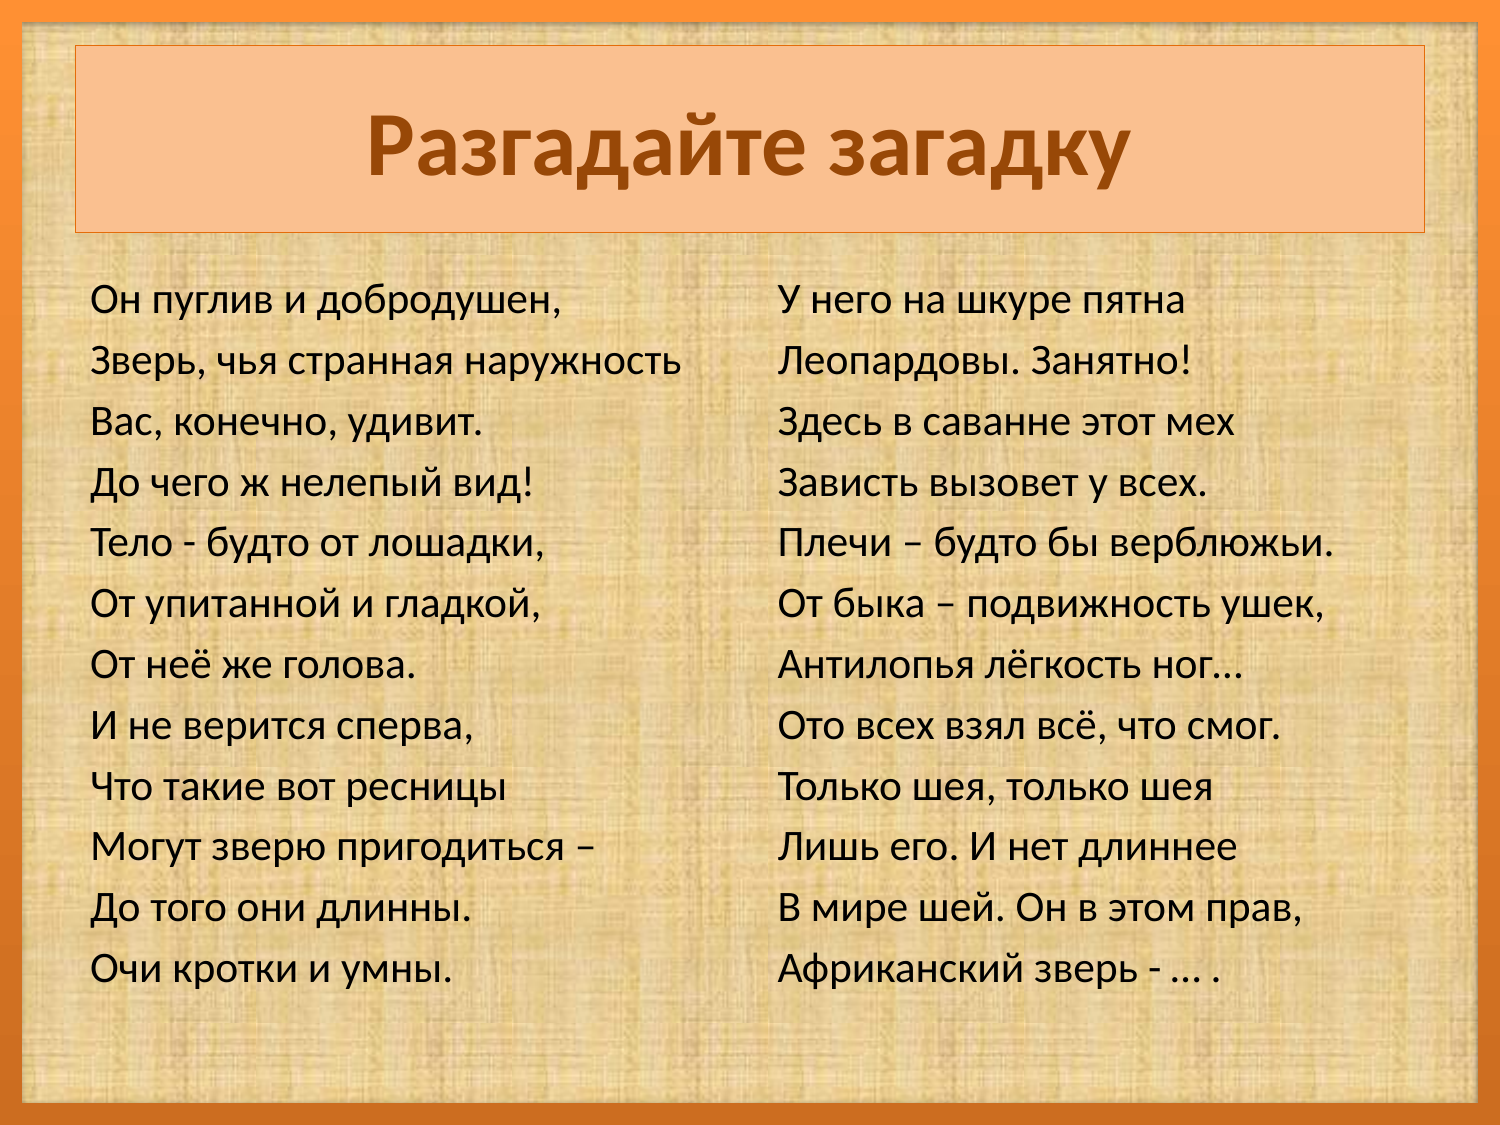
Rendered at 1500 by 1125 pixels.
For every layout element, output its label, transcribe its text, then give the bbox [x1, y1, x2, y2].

title Разгадайте загадку [75, 45, 1425, 233]
picture [22, 22, 1478, 1103]
list Он пуглив и добродушен, Зверь, чья странная наружность Вас, конечно, удивит. До чего ж нелепый вид! Тело - будто от лошадки, От упитанной и гладкой, От неё же голова. И не верится сперва, Что такие вот ресницы Могут зверю пригодиться – До того они длинны. Очи кротки и умны. [75, 262, 738, 1005]
list У него на шкуре пятна Леопардовы. Занятно! Здесь в саванне этот мех Зависть вызовет у всех. Плечи – будто бы верблюжьи. От быка – подвижность ушек, Антилопья лёгкость ног… Ото всех взял всё, что смог. Только шея, только шея Лишь его. И нет длиннее В мире шей. Он в этом прав, Африканский зверь - … . [762, 262, 1425, 1005]
